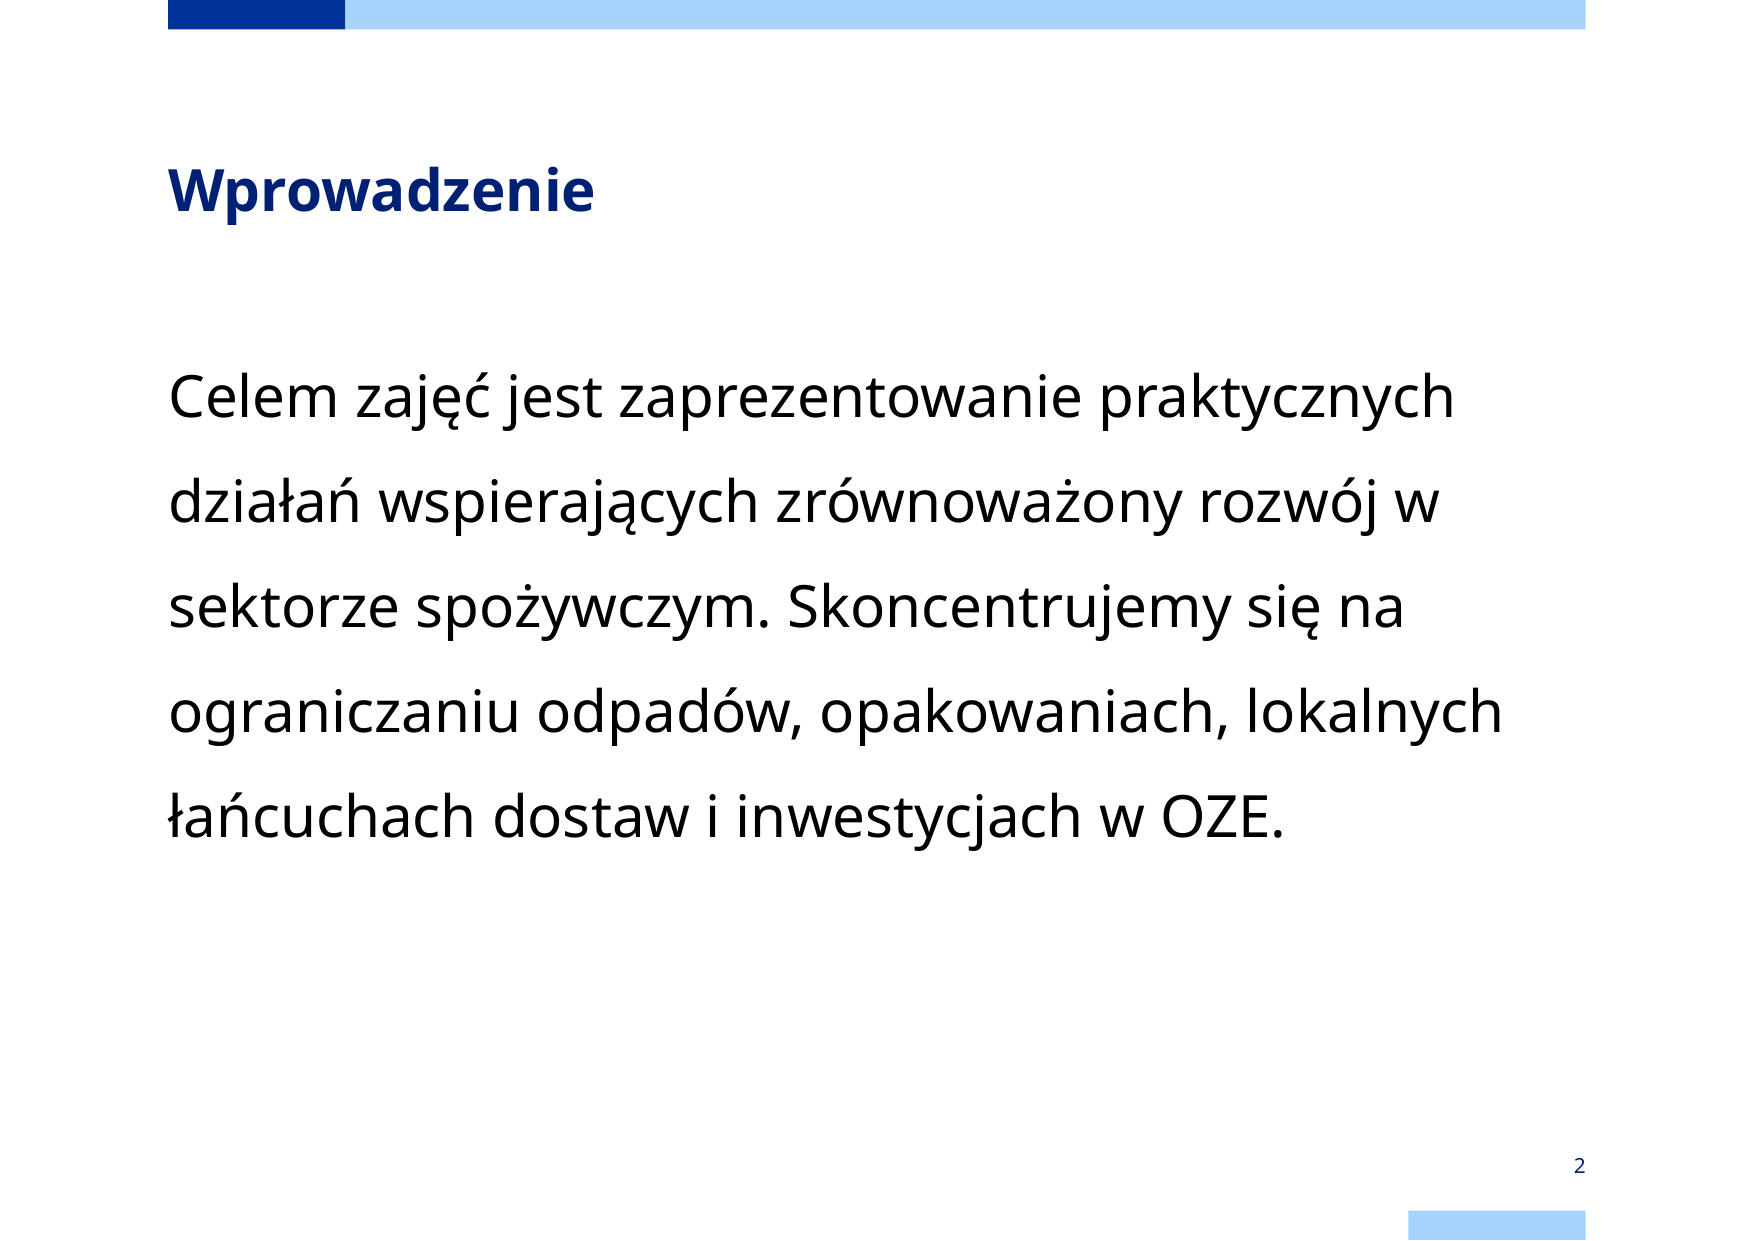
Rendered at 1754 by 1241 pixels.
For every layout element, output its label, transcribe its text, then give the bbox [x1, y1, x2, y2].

slide_number 2 [1408, 1151, 1586, 1182]
title Wprowadzenie [168, 147, 1586, 324]
list Celem zajęć jest zaprezentowanie praktycznych działań wspierających zrównoważony rozwój w sektorze spożywczym. Skoncentrujemy się na ograniczaniu odpadów, opakowaniach, lokalnych łańcuchach dostaw i inwestycjach w OZE. [168, 324, 1586, 1093]
